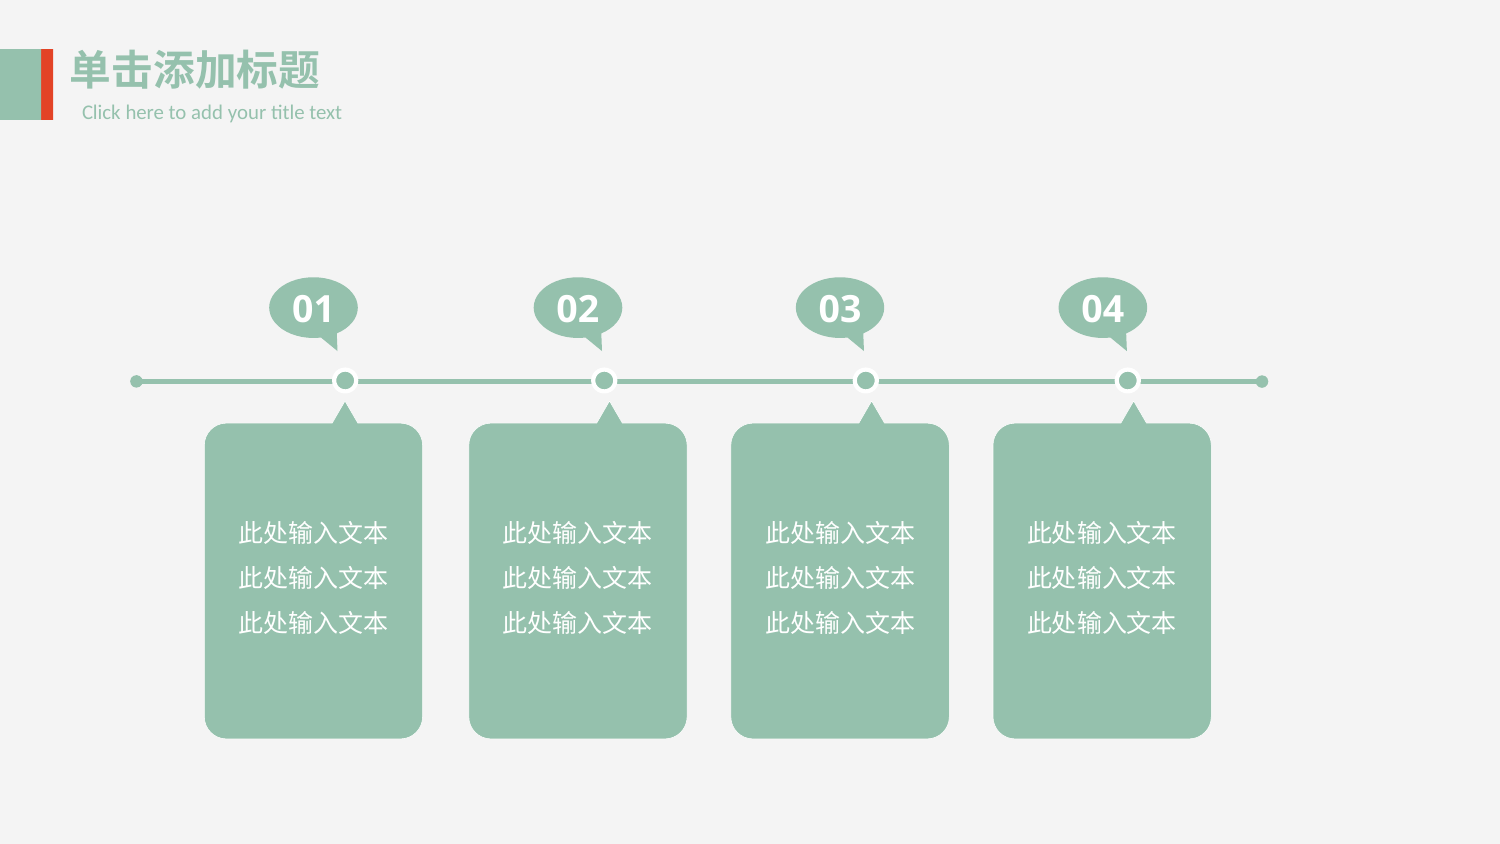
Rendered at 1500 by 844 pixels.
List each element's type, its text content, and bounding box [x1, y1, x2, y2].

text_box [130, 375, 204, 388]
text_box [1212, 375, 1269, 388]
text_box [204, 277, 423, 739]
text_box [992, 277, 1212, 739]
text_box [468, 277, 688, 739]
text_box Click here to add your title text [67, 91, 358, 131]
text_box 单击添加标题 [55, 36, 336, 102]
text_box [730, 277, 950, 739]
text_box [0, 49, 54, 120]
